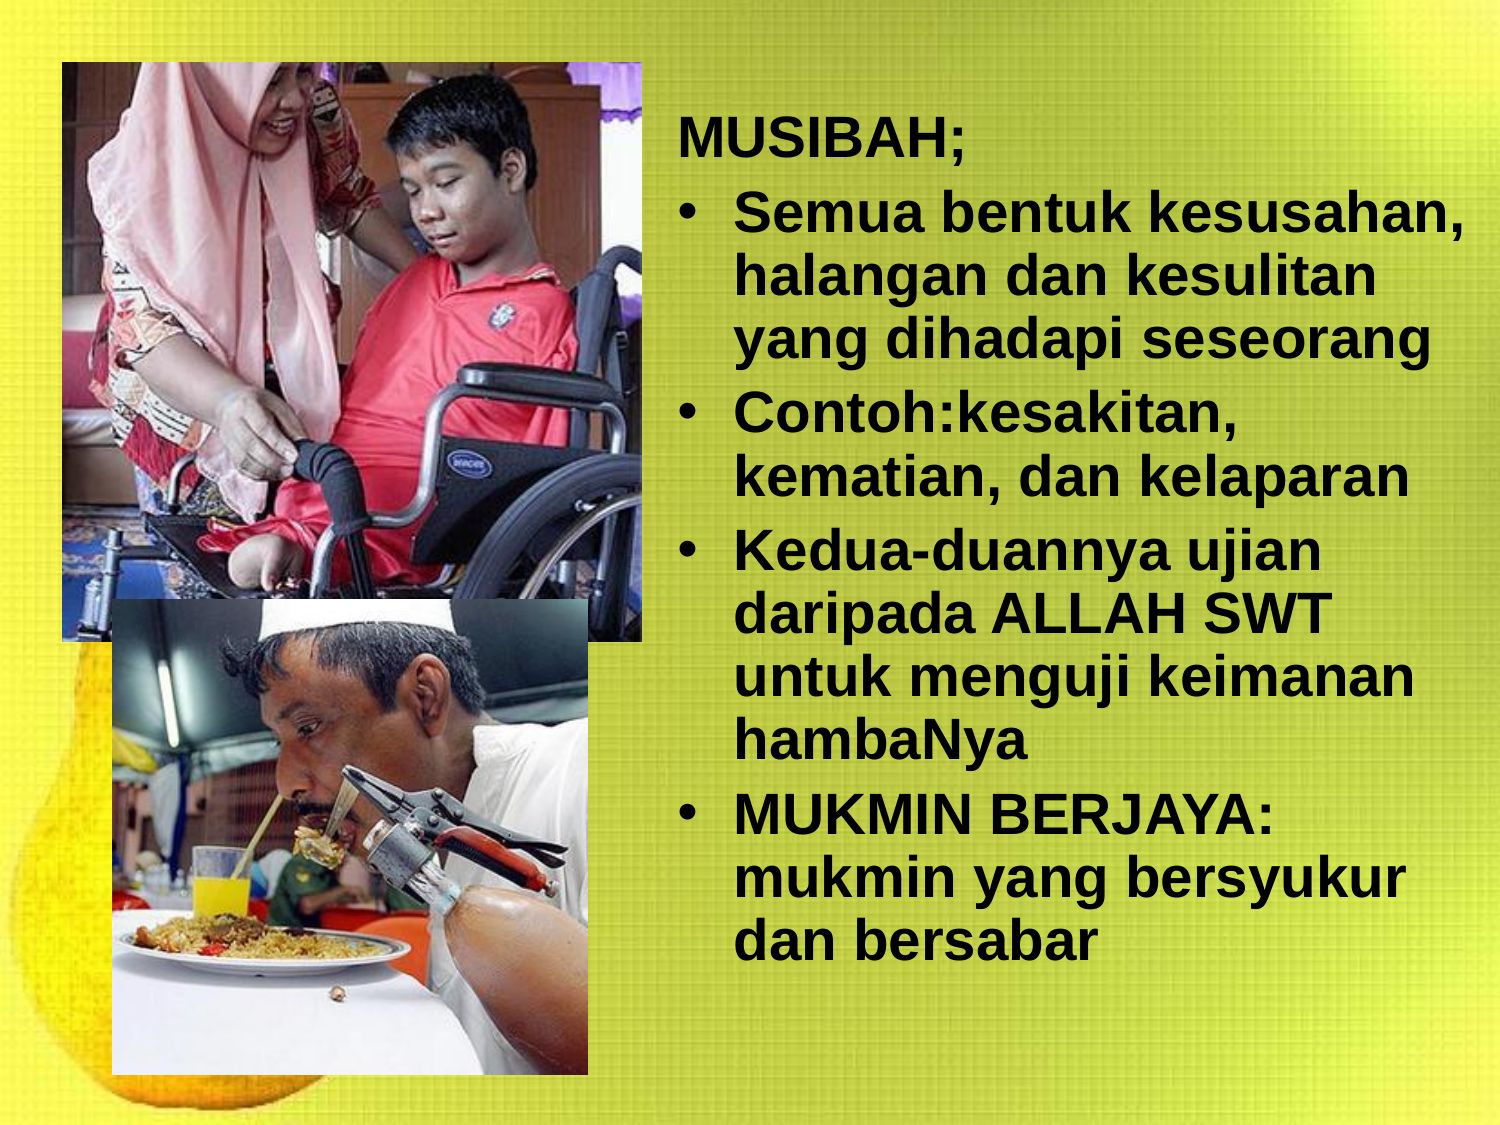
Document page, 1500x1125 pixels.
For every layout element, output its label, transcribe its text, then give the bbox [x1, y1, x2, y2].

picture [0, 0, 1500, 1125]
list MUSIBAH; Semua bentuk kesusahan, halangan dan kesulitan yang dihadapi seseorang Contoh:kesakitan, kematian, dan kelaparan Kedua-duannya ujian daripada ALLAH SWT untuk menguji keimanan hambaNya MUKMIN BERJAYA: mukmin yang bersyukur dan bersabar [662, 99, 1500, 1025]
